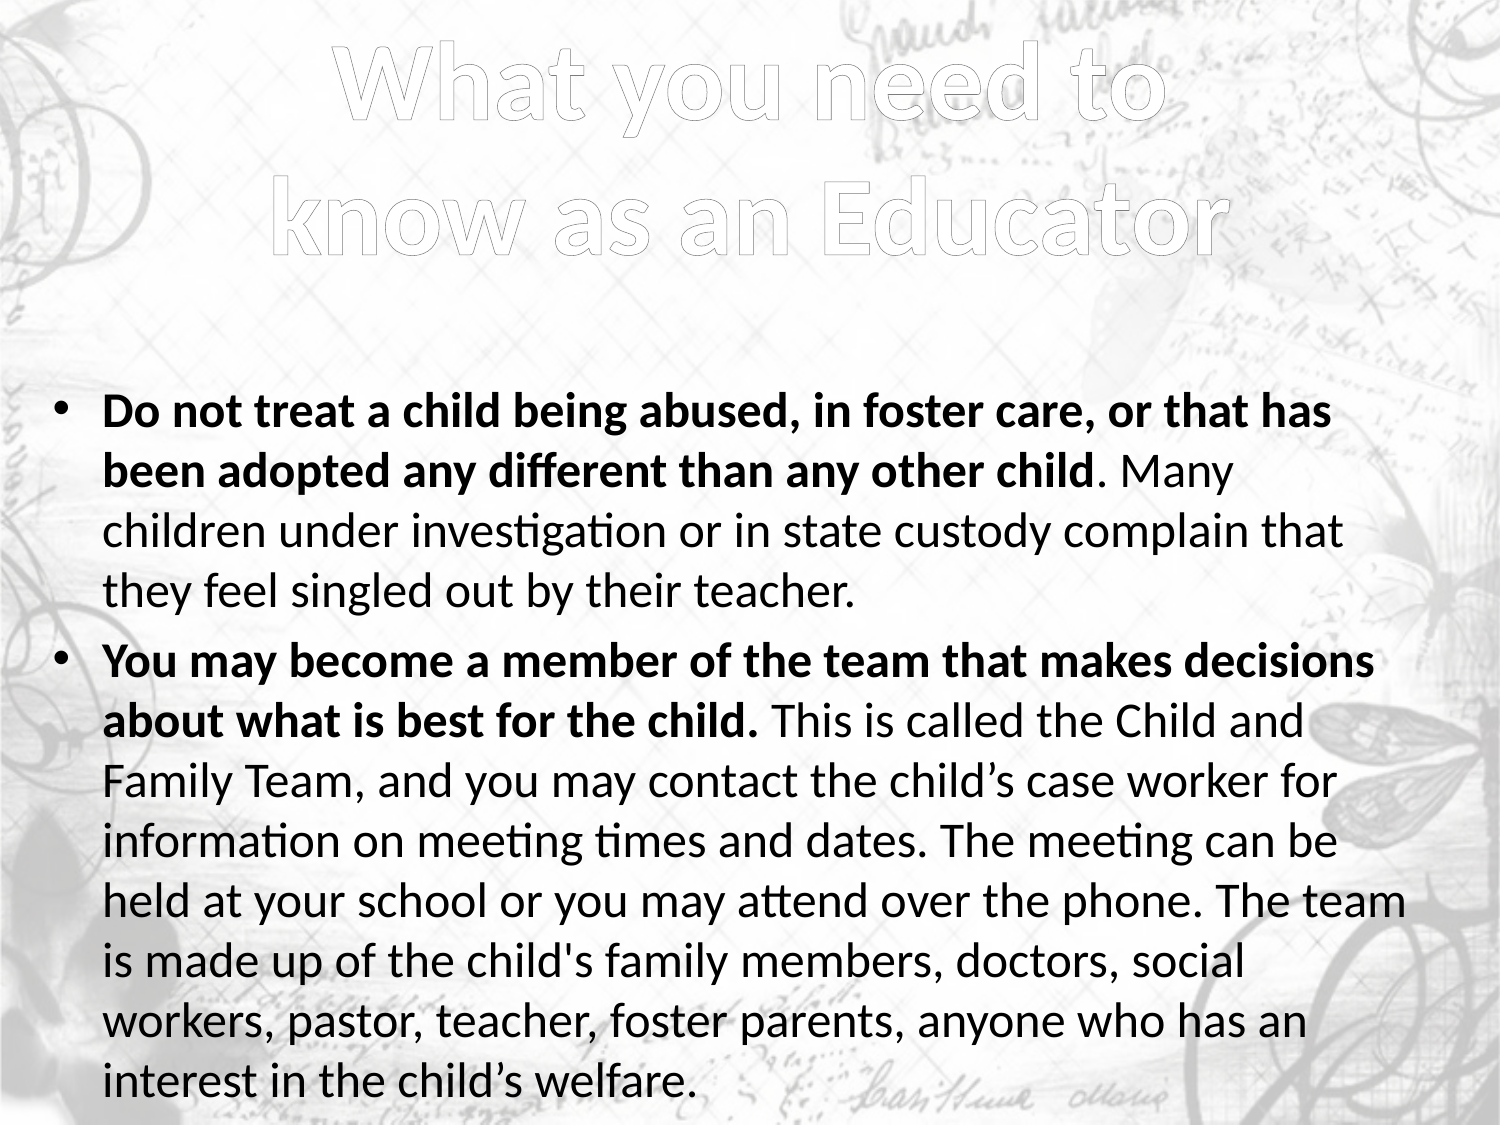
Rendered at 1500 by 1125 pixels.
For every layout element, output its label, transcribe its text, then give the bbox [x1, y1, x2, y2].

text_box What you need to know as an Educator [187, 0, 1313, 285]
list Do not treat a child being abused, in foster care, or that has been adopted any different than any other child. Many children under investigation or in state custody complain that they feel singled out by their teacher. You may become a member of the team that makes decisions about what is best for the child. This is called the Child and Family Team, and you may contact the child’s case worker for information on meeting times and dates. The meeting can be held at your school or you may attend over the phone. The team is made up of the child's family members, doctors, social workers, pastor, teacher, foster parents, anyone who has an interest in the child’s welfare. [37, 299, 1425, 1125]
